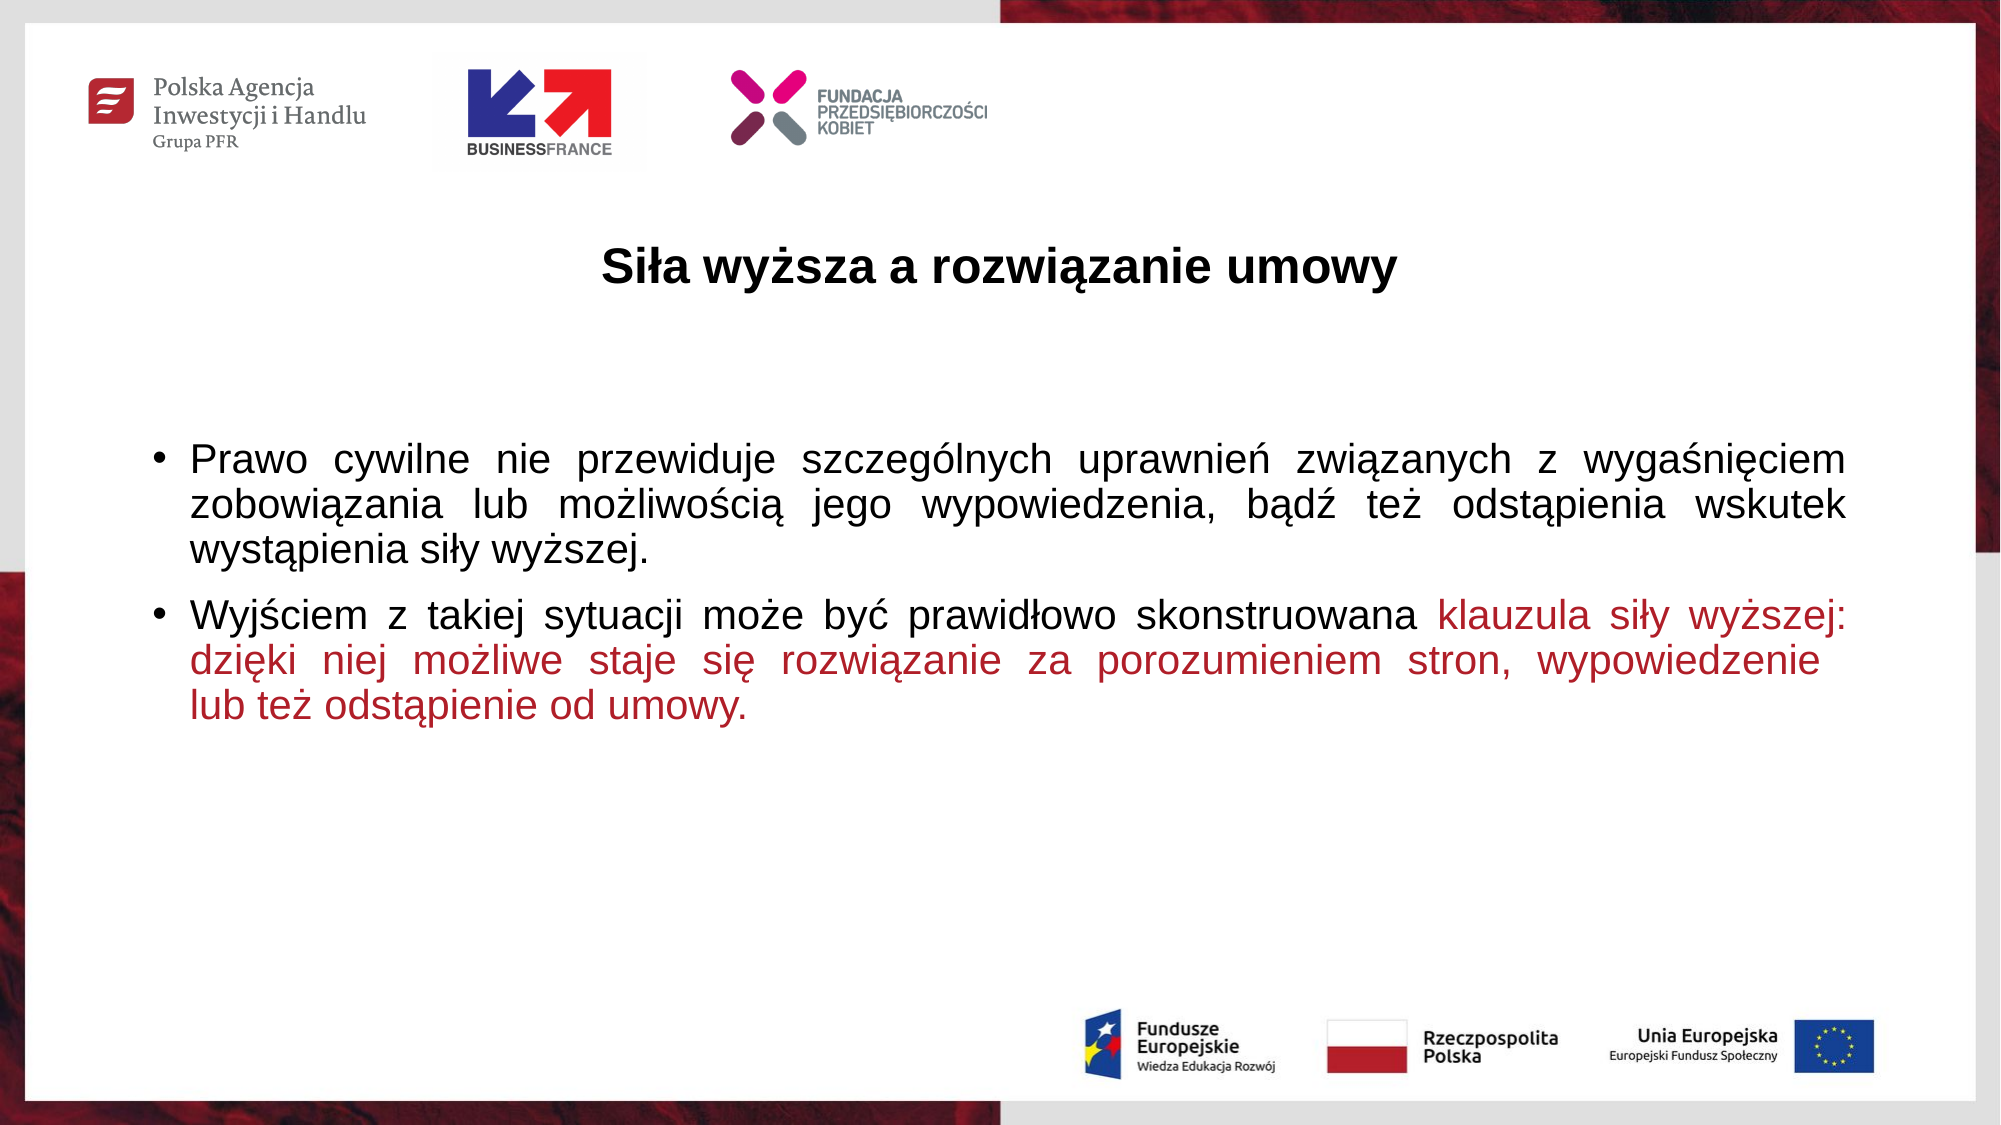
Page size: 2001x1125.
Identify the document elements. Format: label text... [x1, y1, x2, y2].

list Prawo cywilne nie przewiduje szczególnych uprawnień związanych z wygaśnięciem zobowiązania lub możliwością jego wypowiedzenia, bądź też odstąpienia wskutek wystąpienia siły wyższej. Wyjściem z takiej sytuacji może być prawidłowo skonstruowana klauzula siły wyższej: dzięki niej możliwe staje się rozwiązanie za porozumieniem stron, wypowiedzenie lub też odstąpienie od umowy. [137, 429, 1863, 1125]
title Siła wyższa a rozwiązanie umowy [137, 131, 1863, 349]
picture [0, 0, 2001, 1125]
